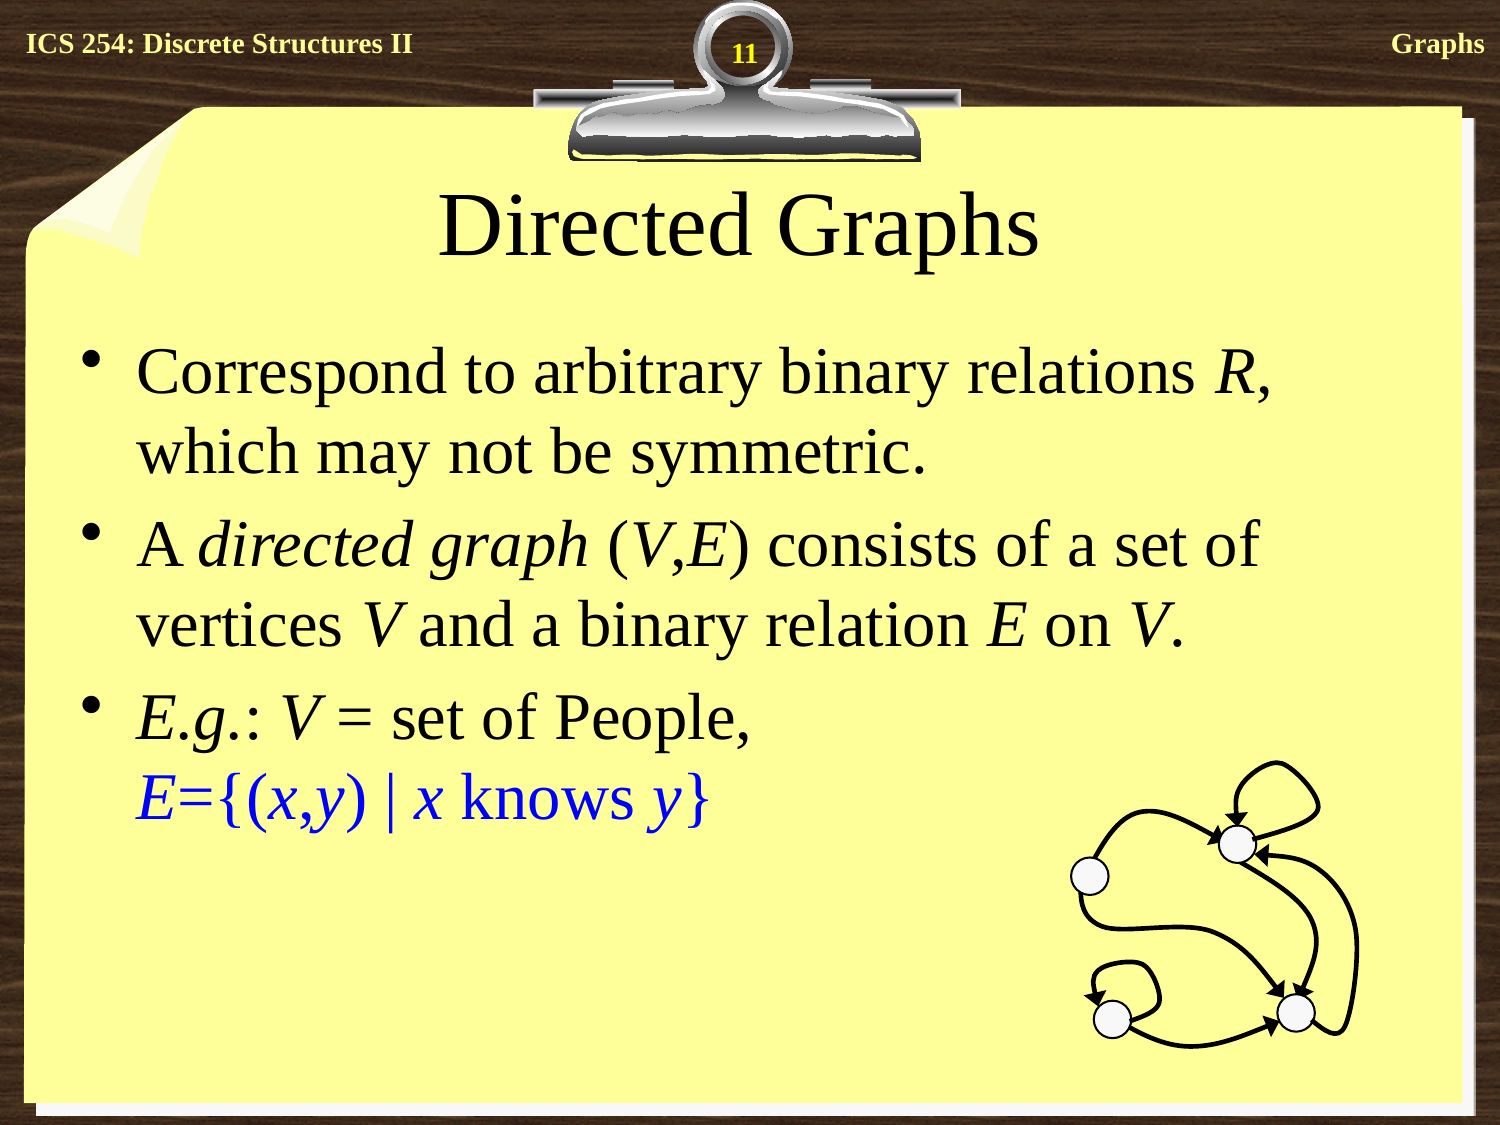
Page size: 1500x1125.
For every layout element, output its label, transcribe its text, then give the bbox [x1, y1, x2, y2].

text_box [1093, 1007, 1132, 1039]
slide_number 11 [394, 18, 774, 84]
text_box [1094, 811, 1222, 868]
text_box [1080, 890, 1285, 998]
text_box [1130, 1016, 1279, 1047]
list Correspond to arbitrary binary relations R, which may not be symmetric. A directed graph (V,E) consists of a set of vertices V and a binary relation E on V. E.g.: V = set of People, E={(x,y) | x knows y} [64, 318, 1405, 975]
text_box [1085, 961, 1160, 1022]
text_box [1277, 994, 1313, 1032]
text_box [1071, 857, 1109, 895]
text_box [1254, 844, 1357, 1034]
text_box [1226, 762, 1319, 840]
text_box [1218, 825, 1257, 863]
picture [673, 84, 708, 89]
text_box [1238, 863, 1302, 994]
title Directed Graphs [77, 125, 1403, 313]
picture [0, 0, 1500, 1125]
